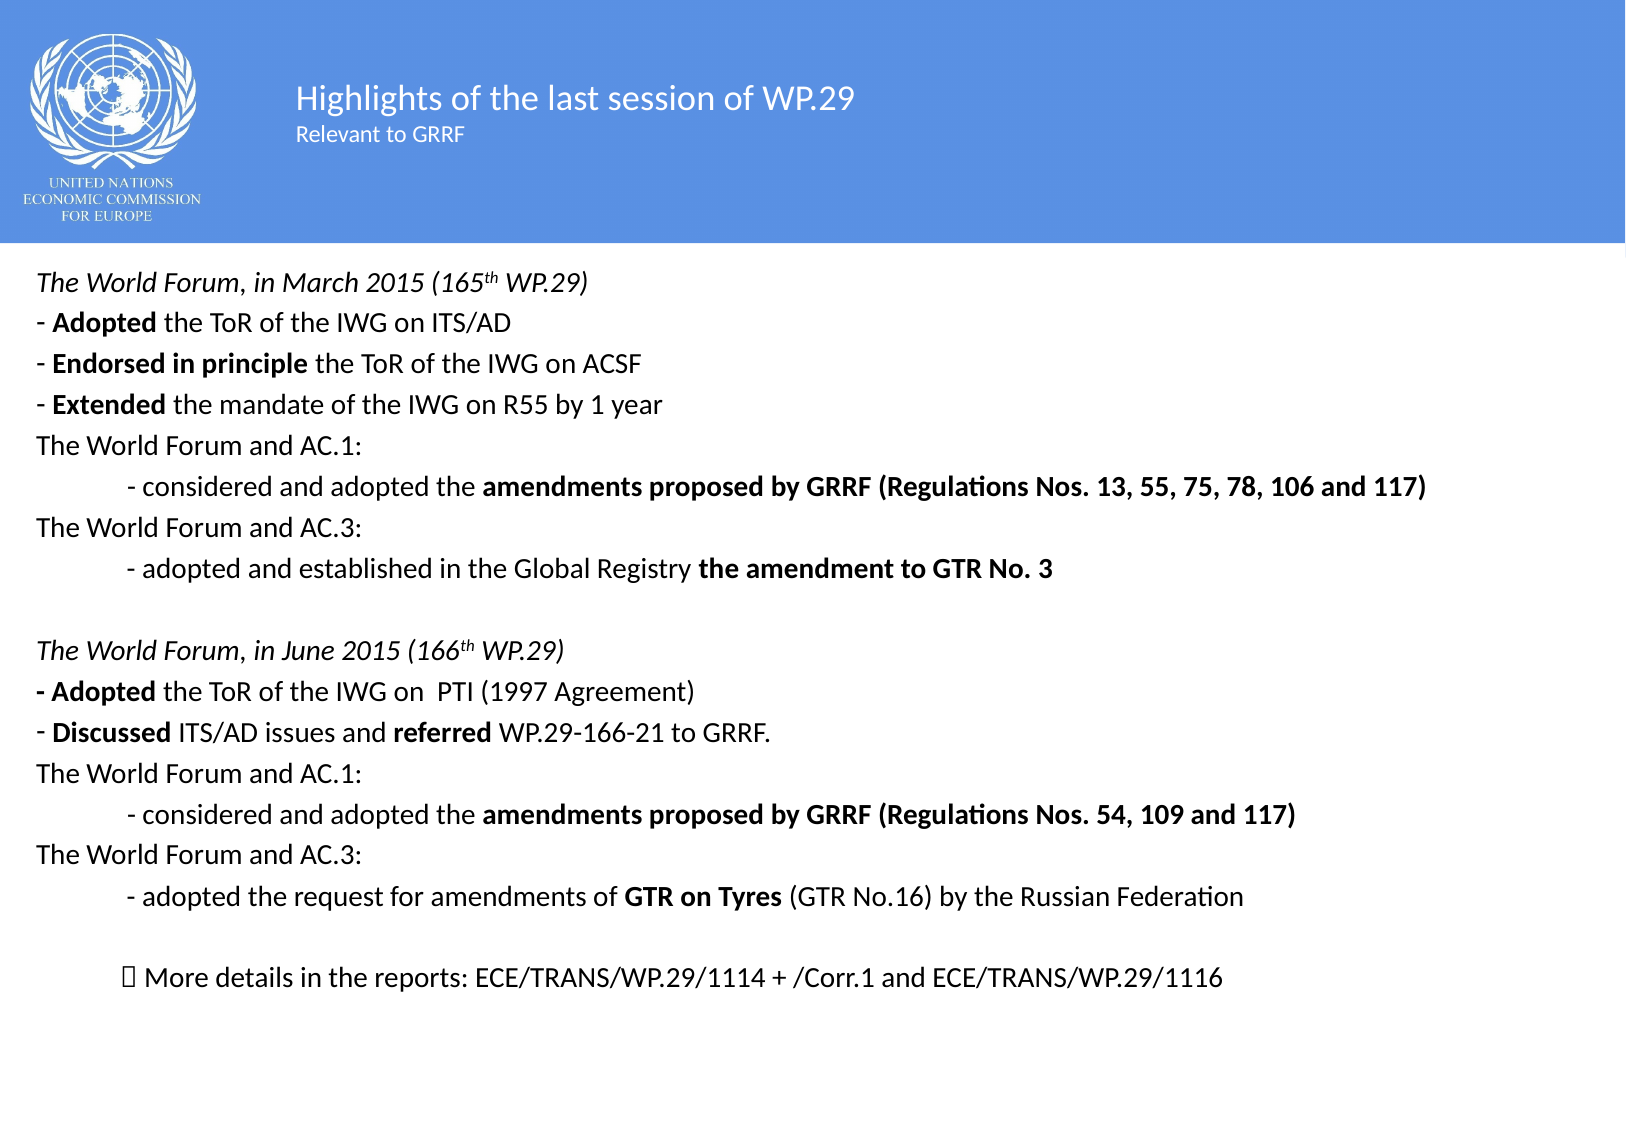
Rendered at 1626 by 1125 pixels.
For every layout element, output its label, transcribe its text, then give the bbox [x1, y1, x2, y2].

picture [0, 0, 1626, 1125]
list The World Forum, in March 2015 (165th WP.29) Adopted the ToR of the IWG on ITS/AD Endorsed in principle the ToR of the IWG on ACSF Extended the mandate of the IWG on R55 by 1 year The World Forum and AC.1: - considered and adopted the amendments proposed by GRRF (Regulations Nos. 13, 55, 75, 78, 106 and 117) The World Forum and AC.3: - adopted and established in the Global Registry the amendment to GTR No. 3 The World Forum, in June 2015 (166th WP.29) - Adopted the ToR of the IWG on PTI (1997 Agreement) Discussed ITS/AD issues and referred WP.29-166-21 to GRRF. The World Forum and AC.1: - considered and adopted the amendments proposed by GRRF (Regulations Nos. 54, 109 and 117) The World Forum and AC.3: - adopted the request for amendments of GTR on Tyres (GTR No.16) by the Russian Federation  More details in the reports: ECE/TRANS/WP.29/1114 + /Corr.1 and ECE/TRANS/WP.29/1116 [21, 255, 1604, 1125]
title Highlights of the last session of WP.29 Relevant to GRRF [280, 66, 1544, 185]
